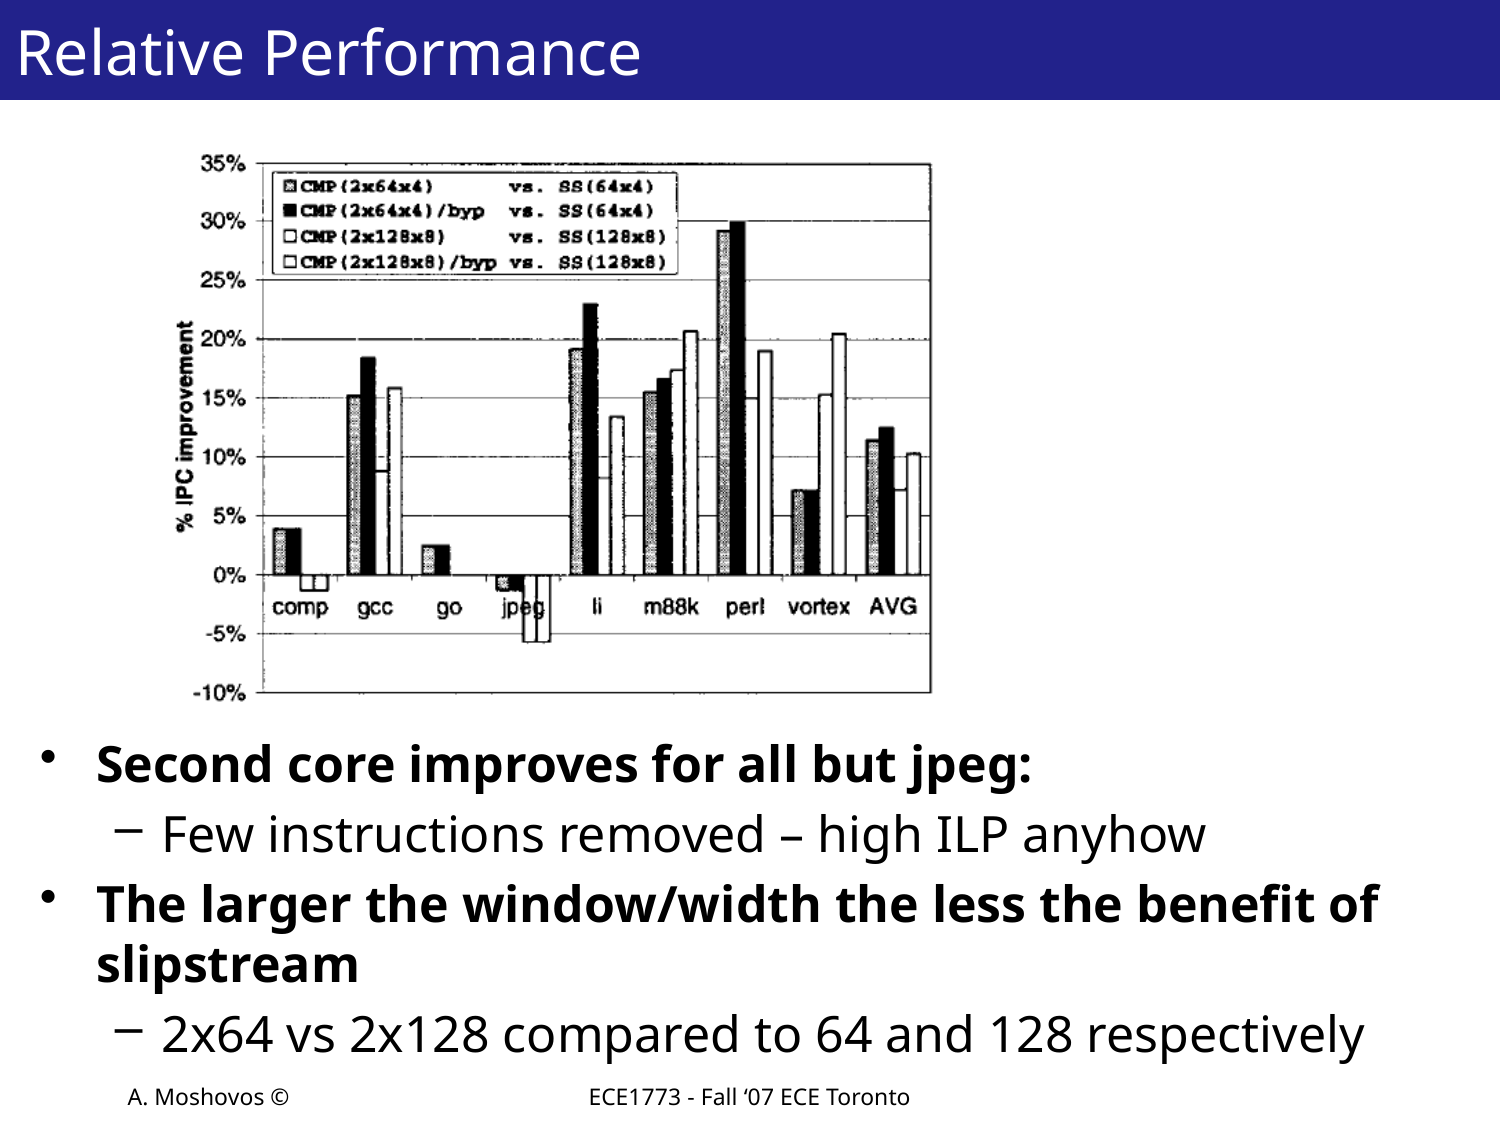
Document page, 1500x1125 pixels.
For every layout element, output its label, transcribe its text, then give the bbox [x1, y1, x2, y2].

picture [137, 134, 959, 709]
slide_number A. Moshovos © [112, 1074, 426, 1125]
list Second core improves for all but jpeg: Few instructions removed – high ILP anyhow The larger the window/width the less the benefit of slipstream 2x64 vs 2x128 compared to 64 and 128 respectively [24, 724, 1476, 1076]
footer ECE1773 - Fall ‘07 ECE Toronto [487, 1074, 1013, 1125]
title Relative Performance [0, 0, 1500, 101]
